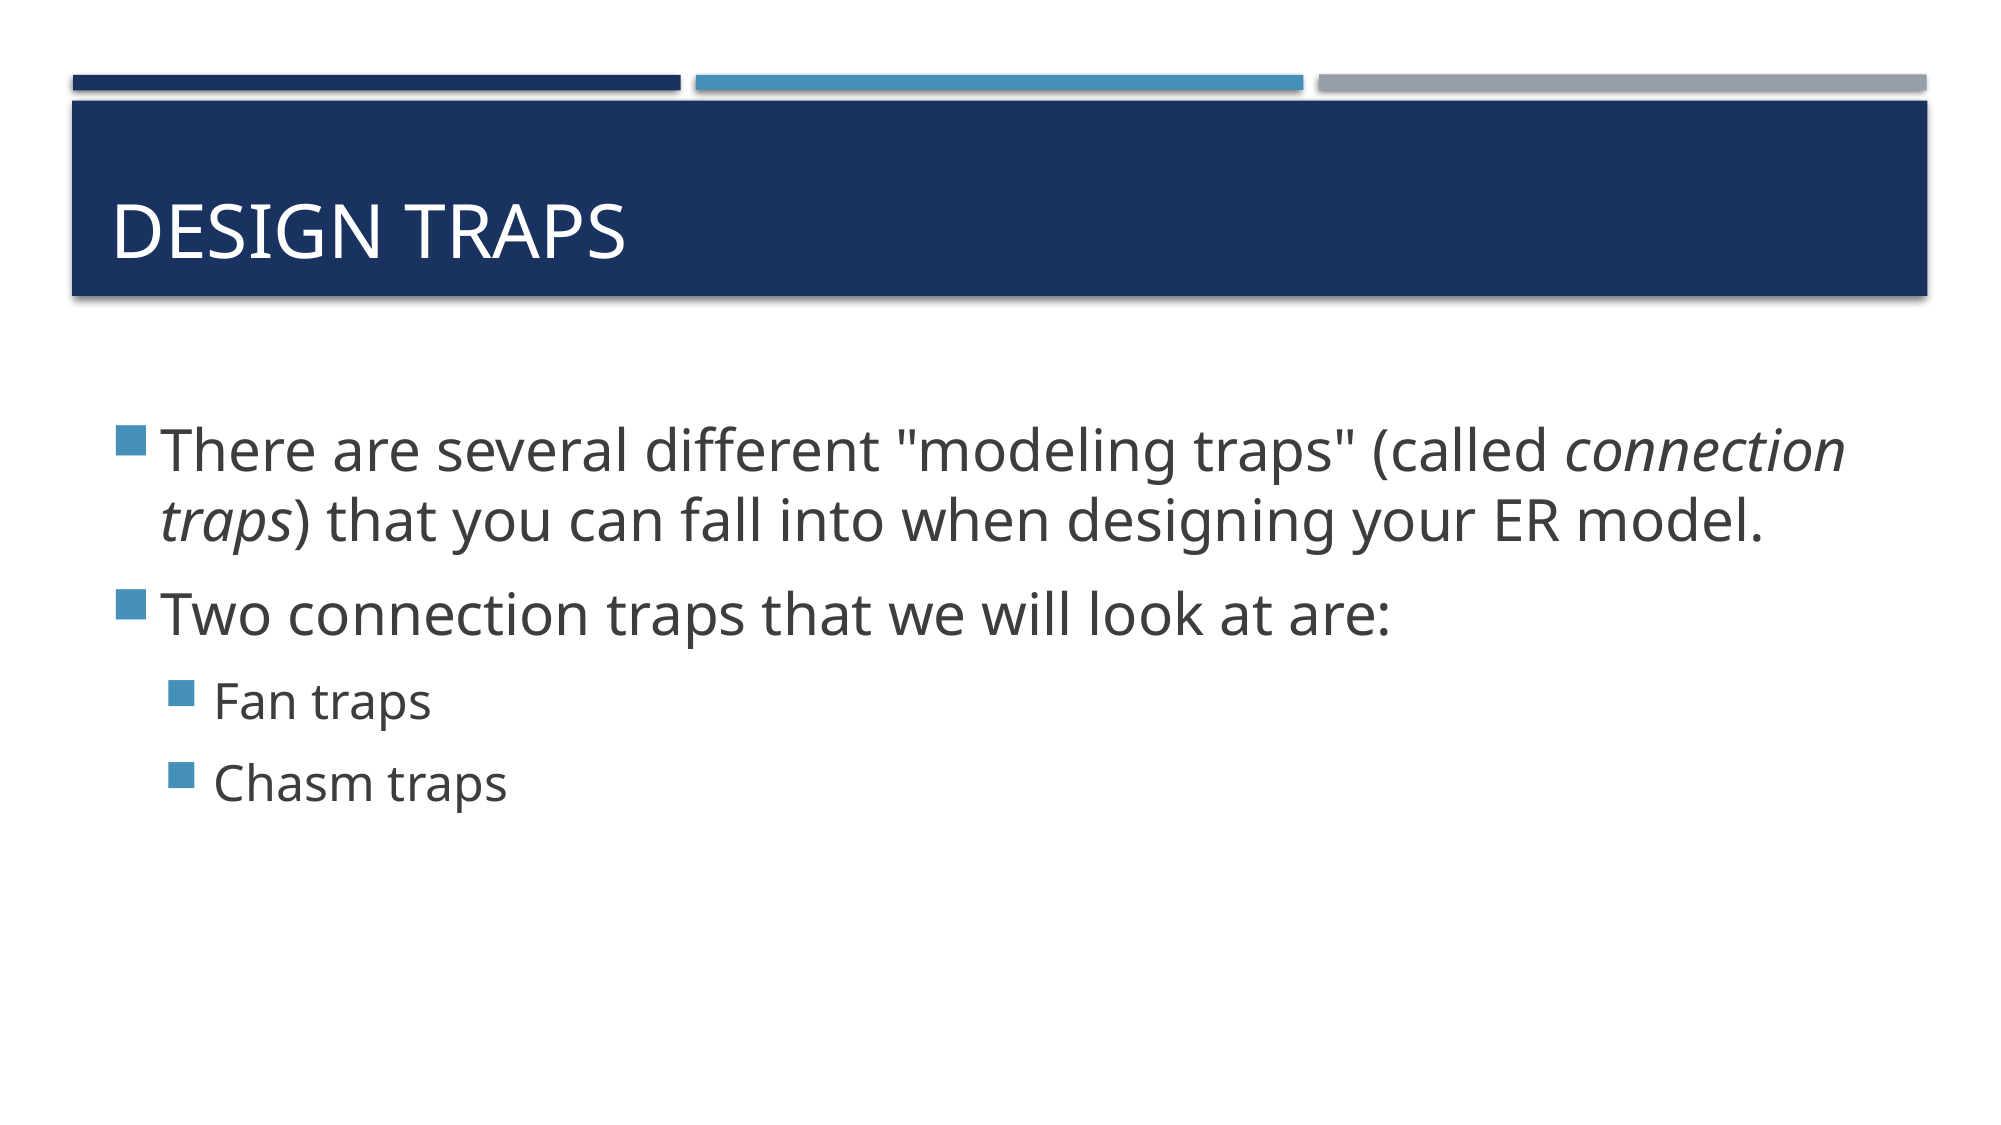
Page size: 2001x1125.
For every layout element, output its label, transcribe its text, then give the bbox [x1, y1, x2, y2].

title DESIGN traps [95, 115, 1905, 282]
list There are several different "modeling traps" (called connection traps) that you can fall into when designing your ER model. Two connection traps that we will look at are: Fan traps Chasm traps [95, 357, 1905, 962]
